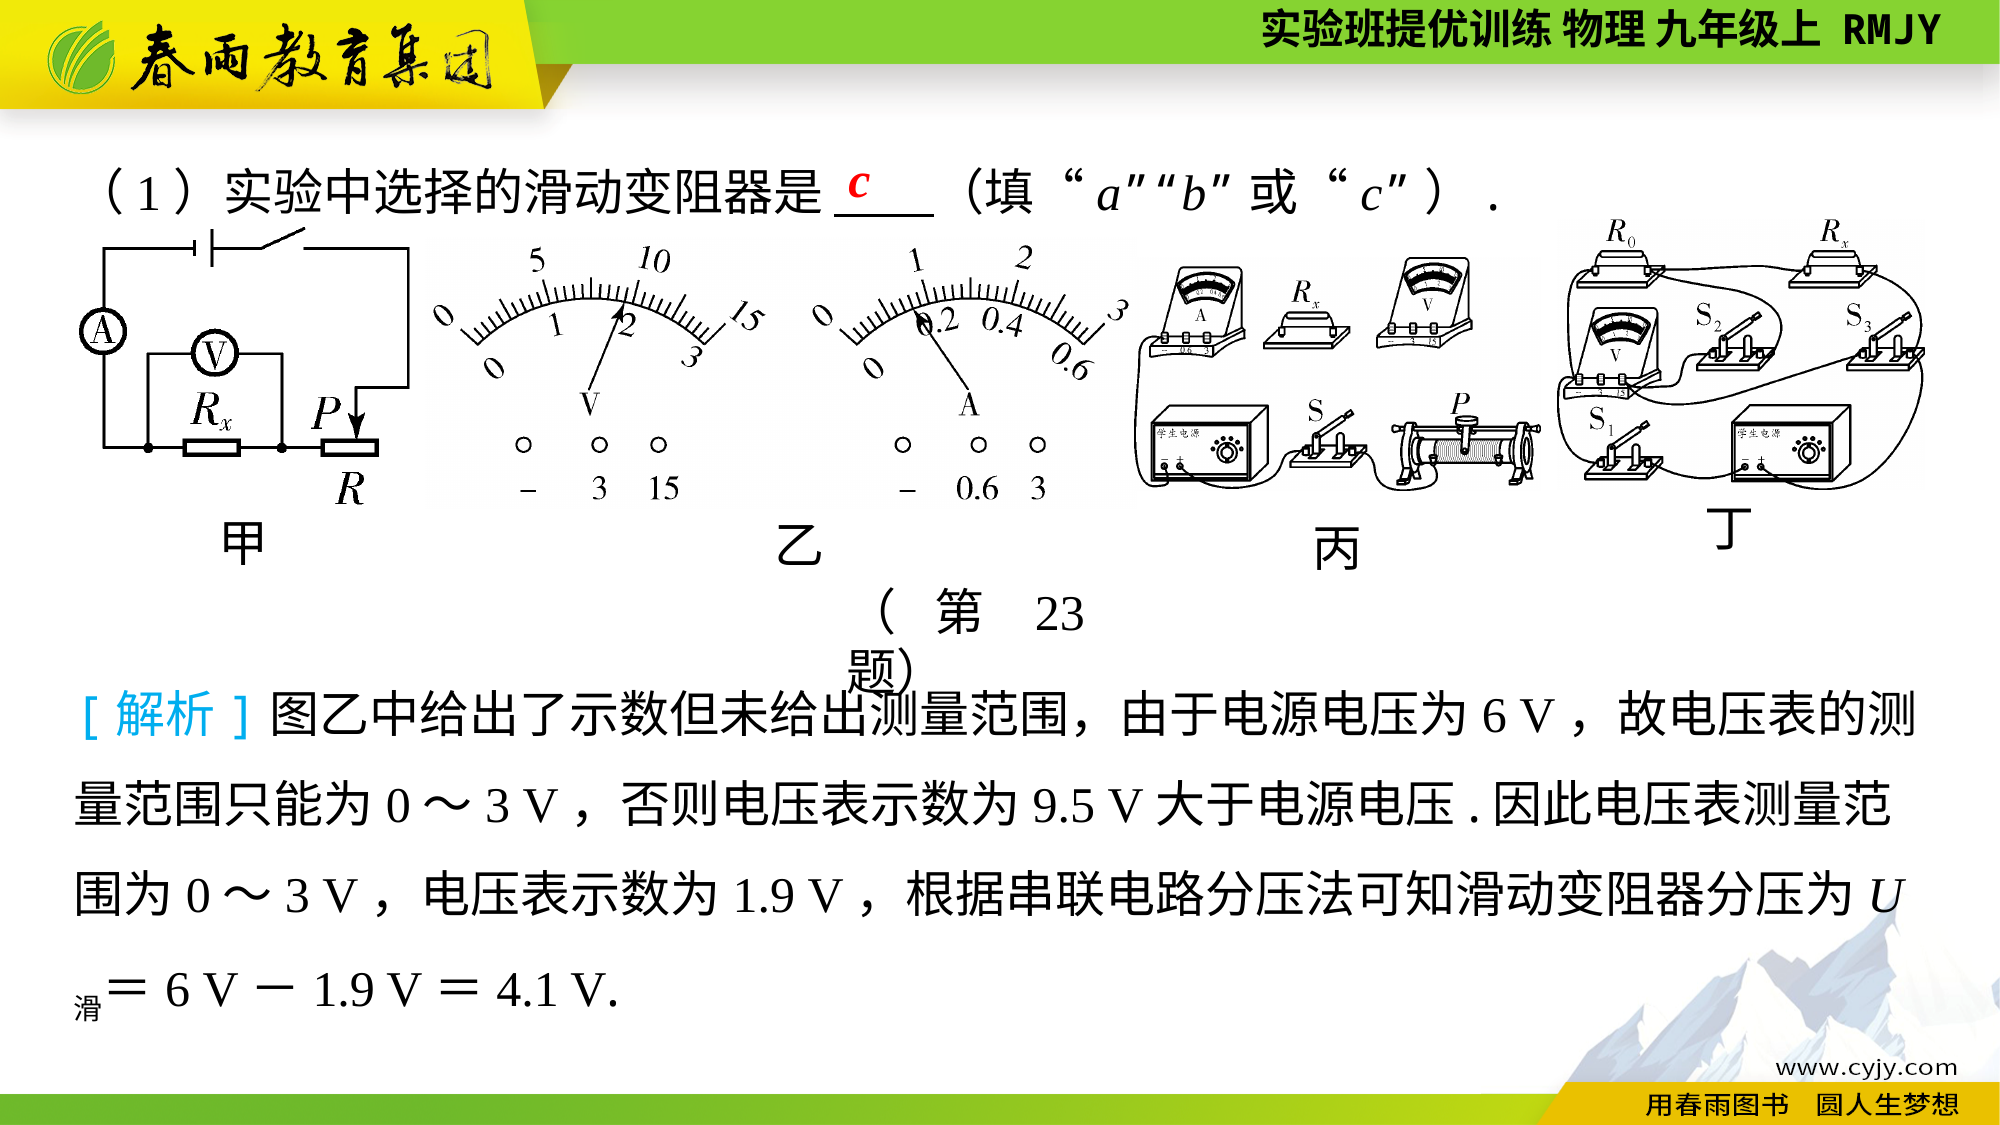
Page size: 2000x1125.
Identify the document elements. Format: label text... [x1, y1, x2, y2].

text_box 甲 [203, 528, 284, 579]
text_box c [833, 139, 886, 215]
text_box （第23题） [831, 572, 1112, 645]
text_box 丁 [1689, 498, 1770, 565]
text_box [解析]图乙中给出了示数但未给出测量范围，由于电源电压为6 V，故电压表的测量范围只能为0～3 V，否则电压表示数为9.5 V大于电源电压.因此电压表测量范围为0～3 V，电压表示数为1.9 V，根据串联电路分压法可知滑动变阻器分压为U滑＝6 V－1.9 V＝4.1 V. [59, 645, 1944, 1033]
picture [0, 0, 2000, 1125]
text_box 乙 [760, 517, 840, 581]
list （1）实验中选择的滑动变阻器是 （填“a”“b”或“c”）. [59, 122, 1944, 229]
text_box 丙 [1297, 508, 1378, 584]
